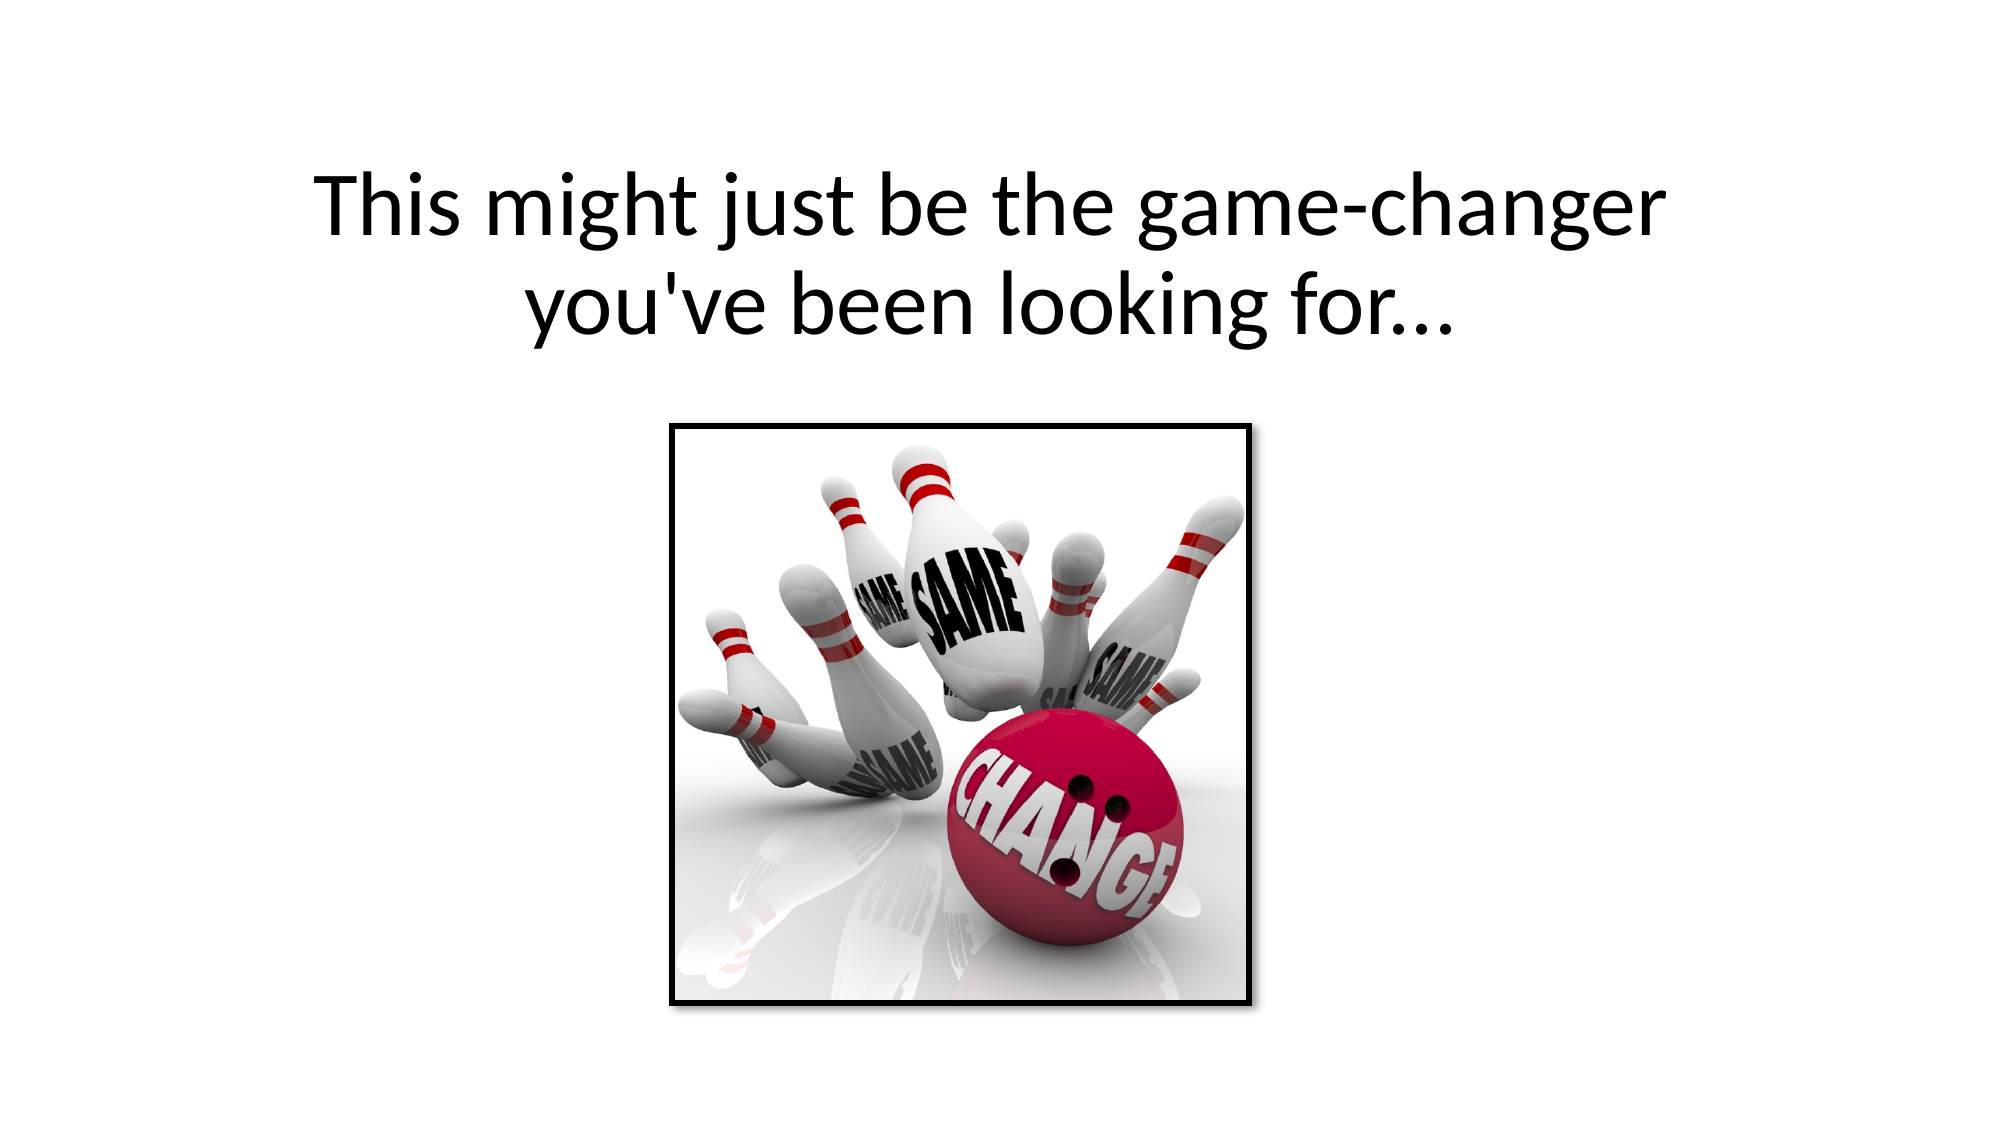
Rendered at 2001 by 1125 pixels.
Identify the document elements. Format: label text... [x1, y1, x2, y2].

picture [675, 429, 1246, 1000]
list This might just be the game-changer you've been looking for... [207, 148, 1775, 587]
